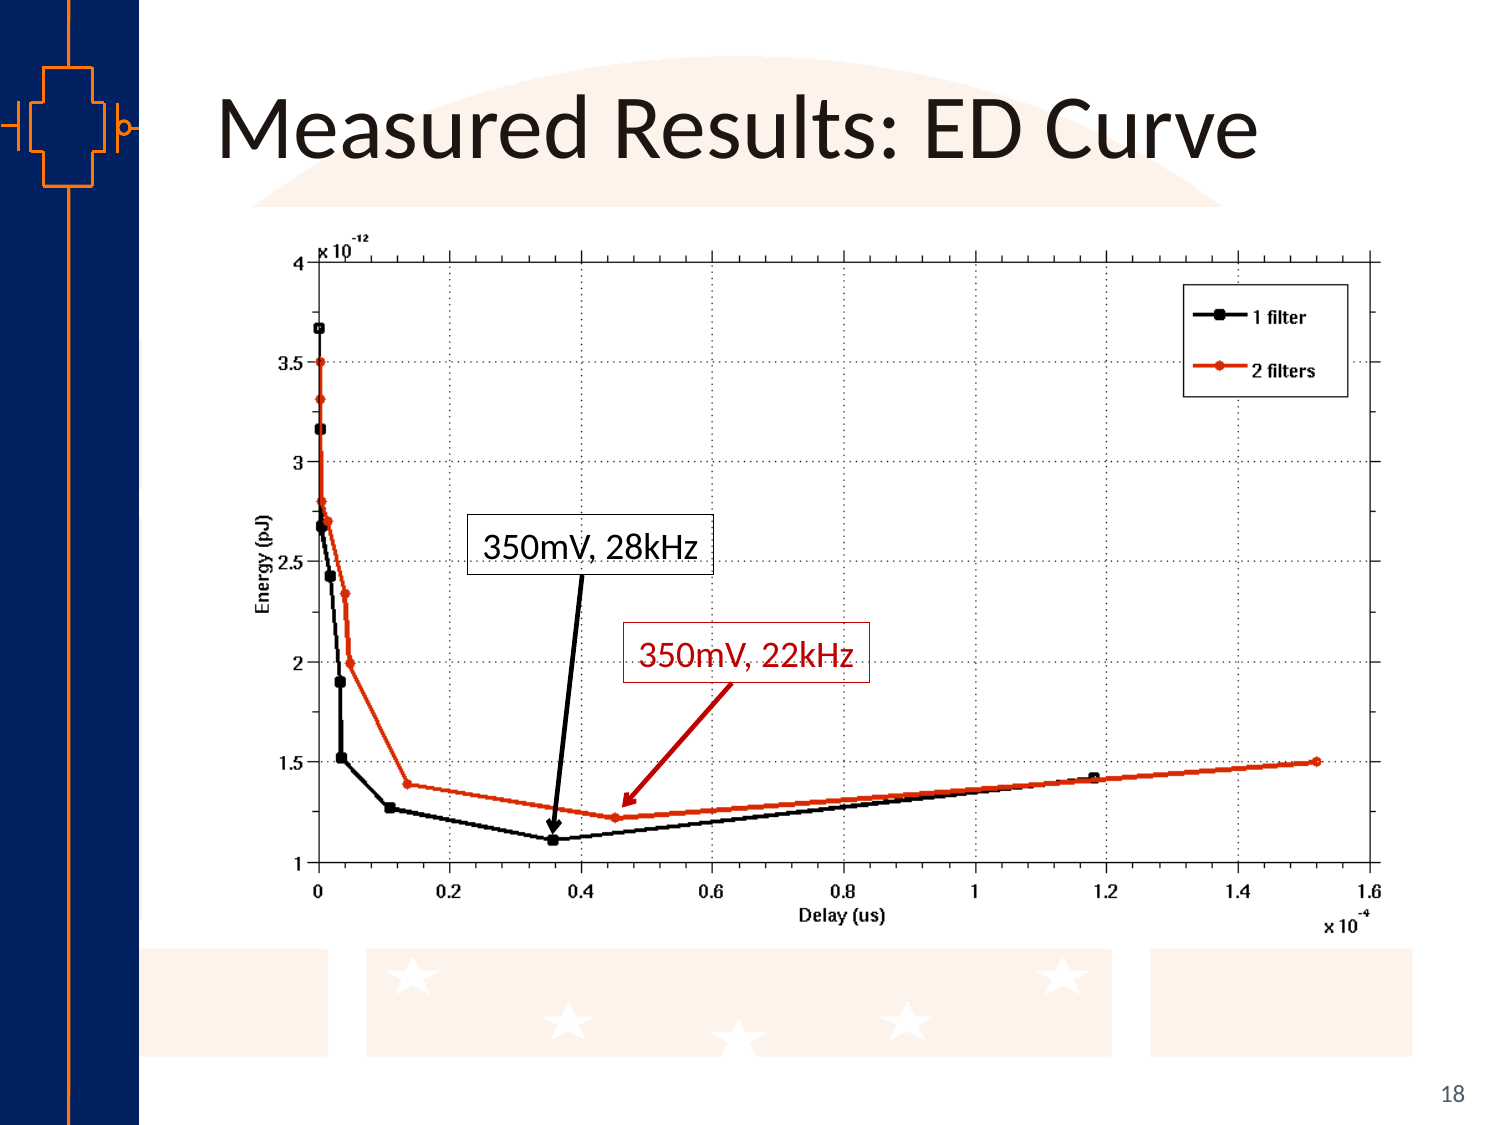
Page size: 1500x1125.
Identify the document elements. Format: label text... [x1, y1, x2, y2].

picture [142, 207, 1499, 943]
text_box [621, 682, 733, 808]
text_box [552, 574, 583, 835]
title Measured Results: ED Curve [200, 37, 1388, 185]
slide_number 18 [1425, 1062, 1488, 1123]
